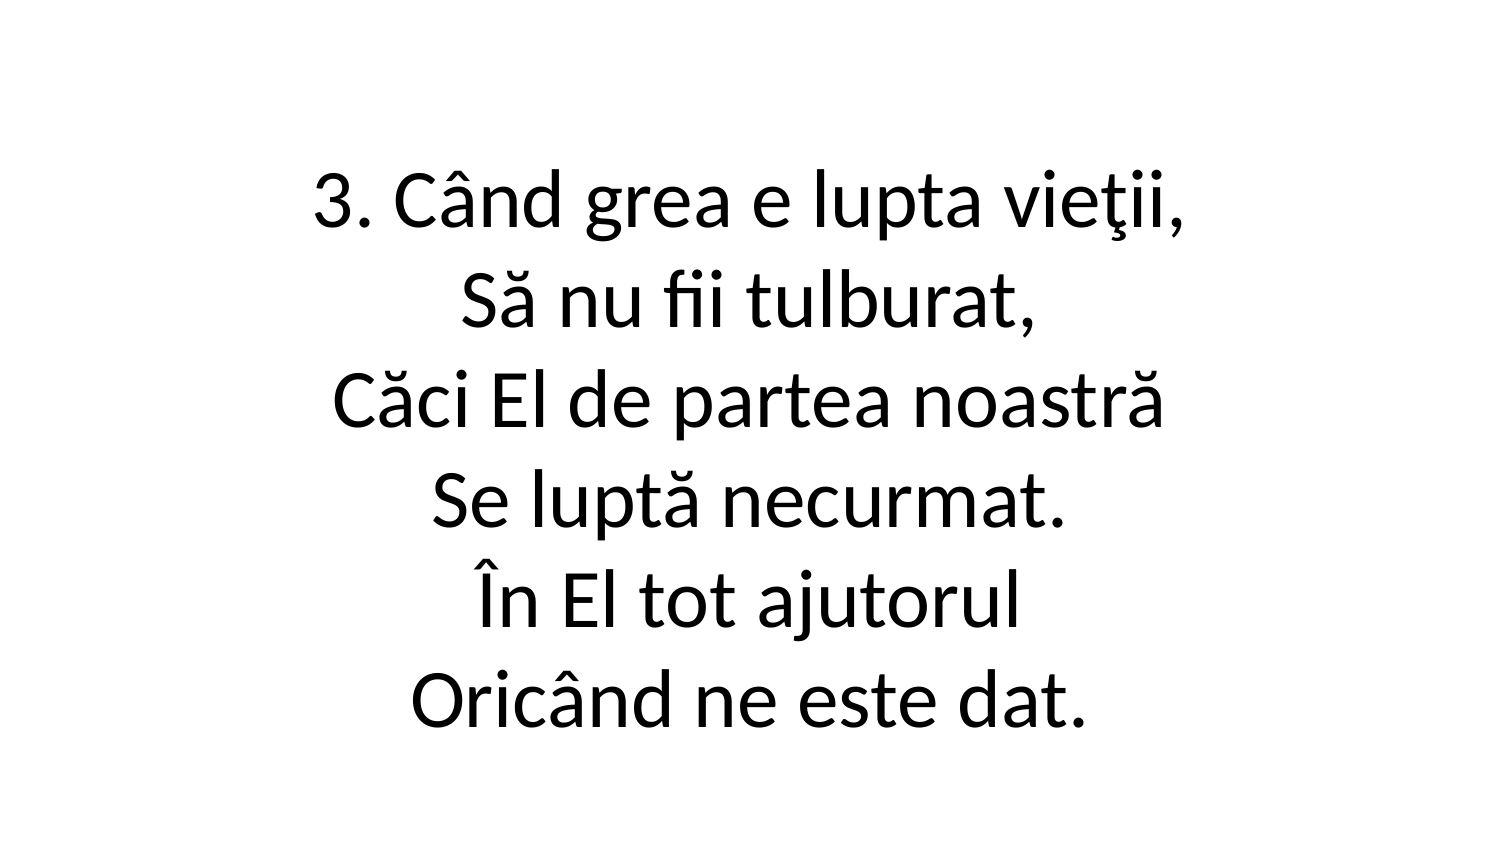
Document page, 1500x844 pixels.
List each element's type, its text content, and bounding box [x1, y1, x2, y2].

text_box 3. Când grea e lupta vieţii, Să nu fii tulburat, Căci El de partea noastră Se luptă necurmat. În El tot ajutorul Oricând ne este dat. [296, 92, 1203, 752]
